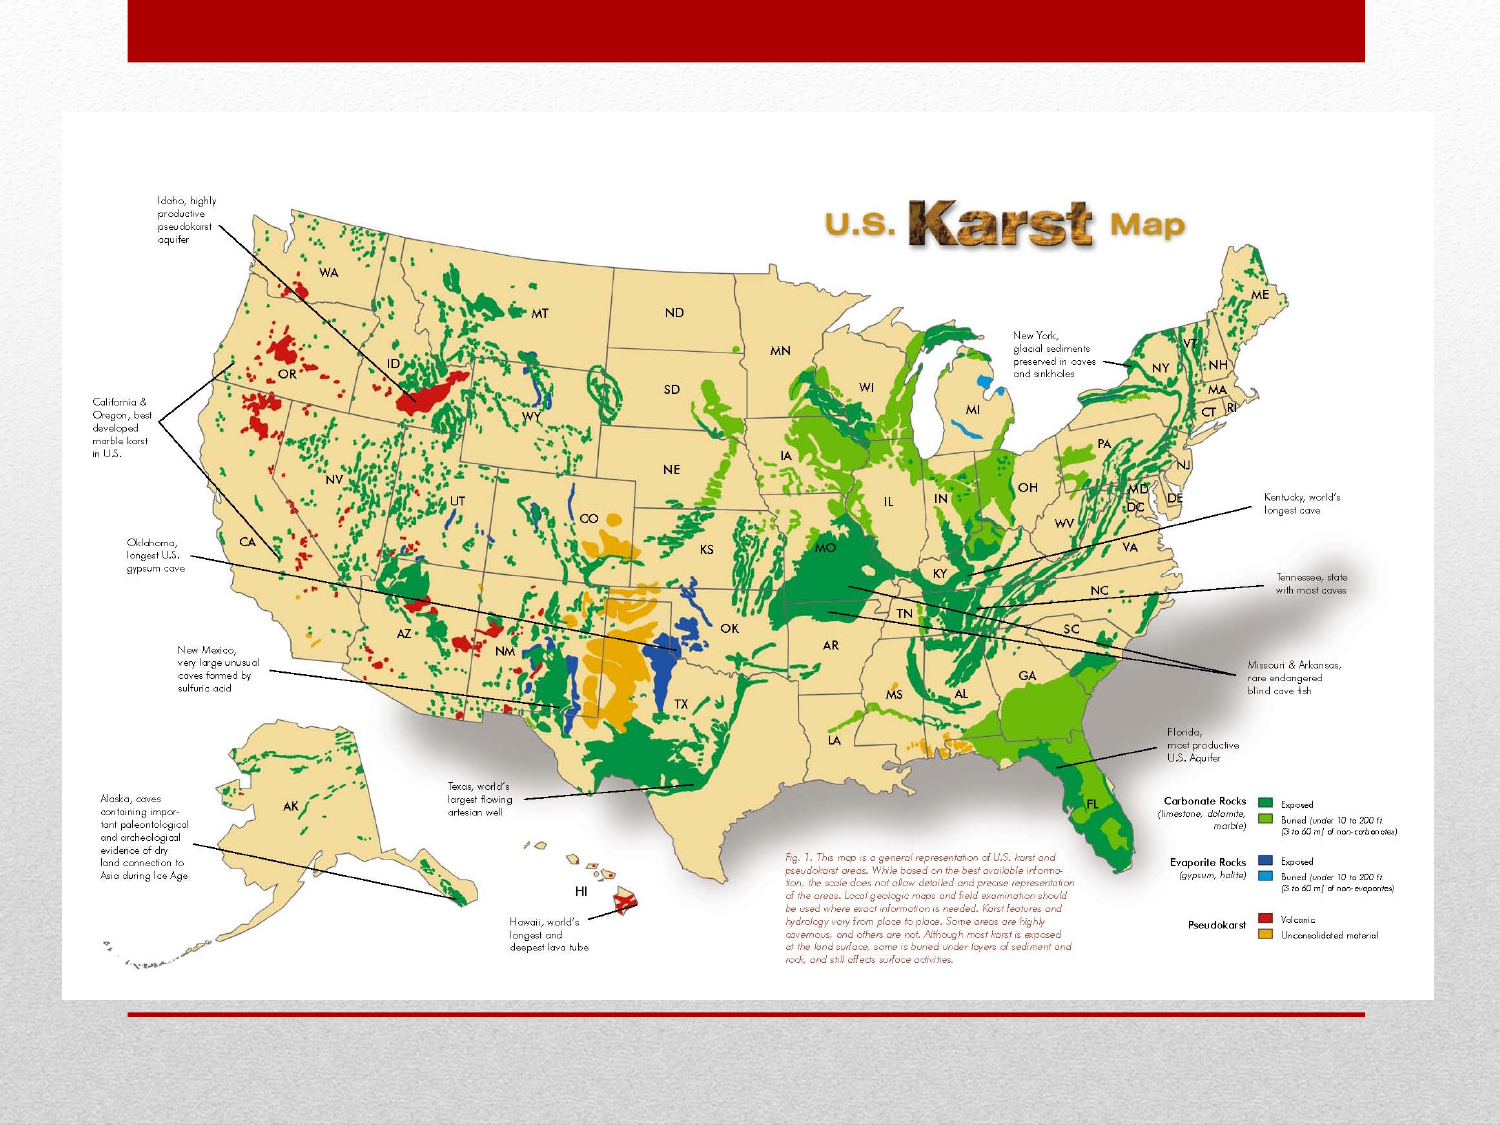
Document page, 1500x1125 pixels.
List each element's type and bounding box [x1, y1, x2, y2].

picture [61, 111, 1435, 1001]
